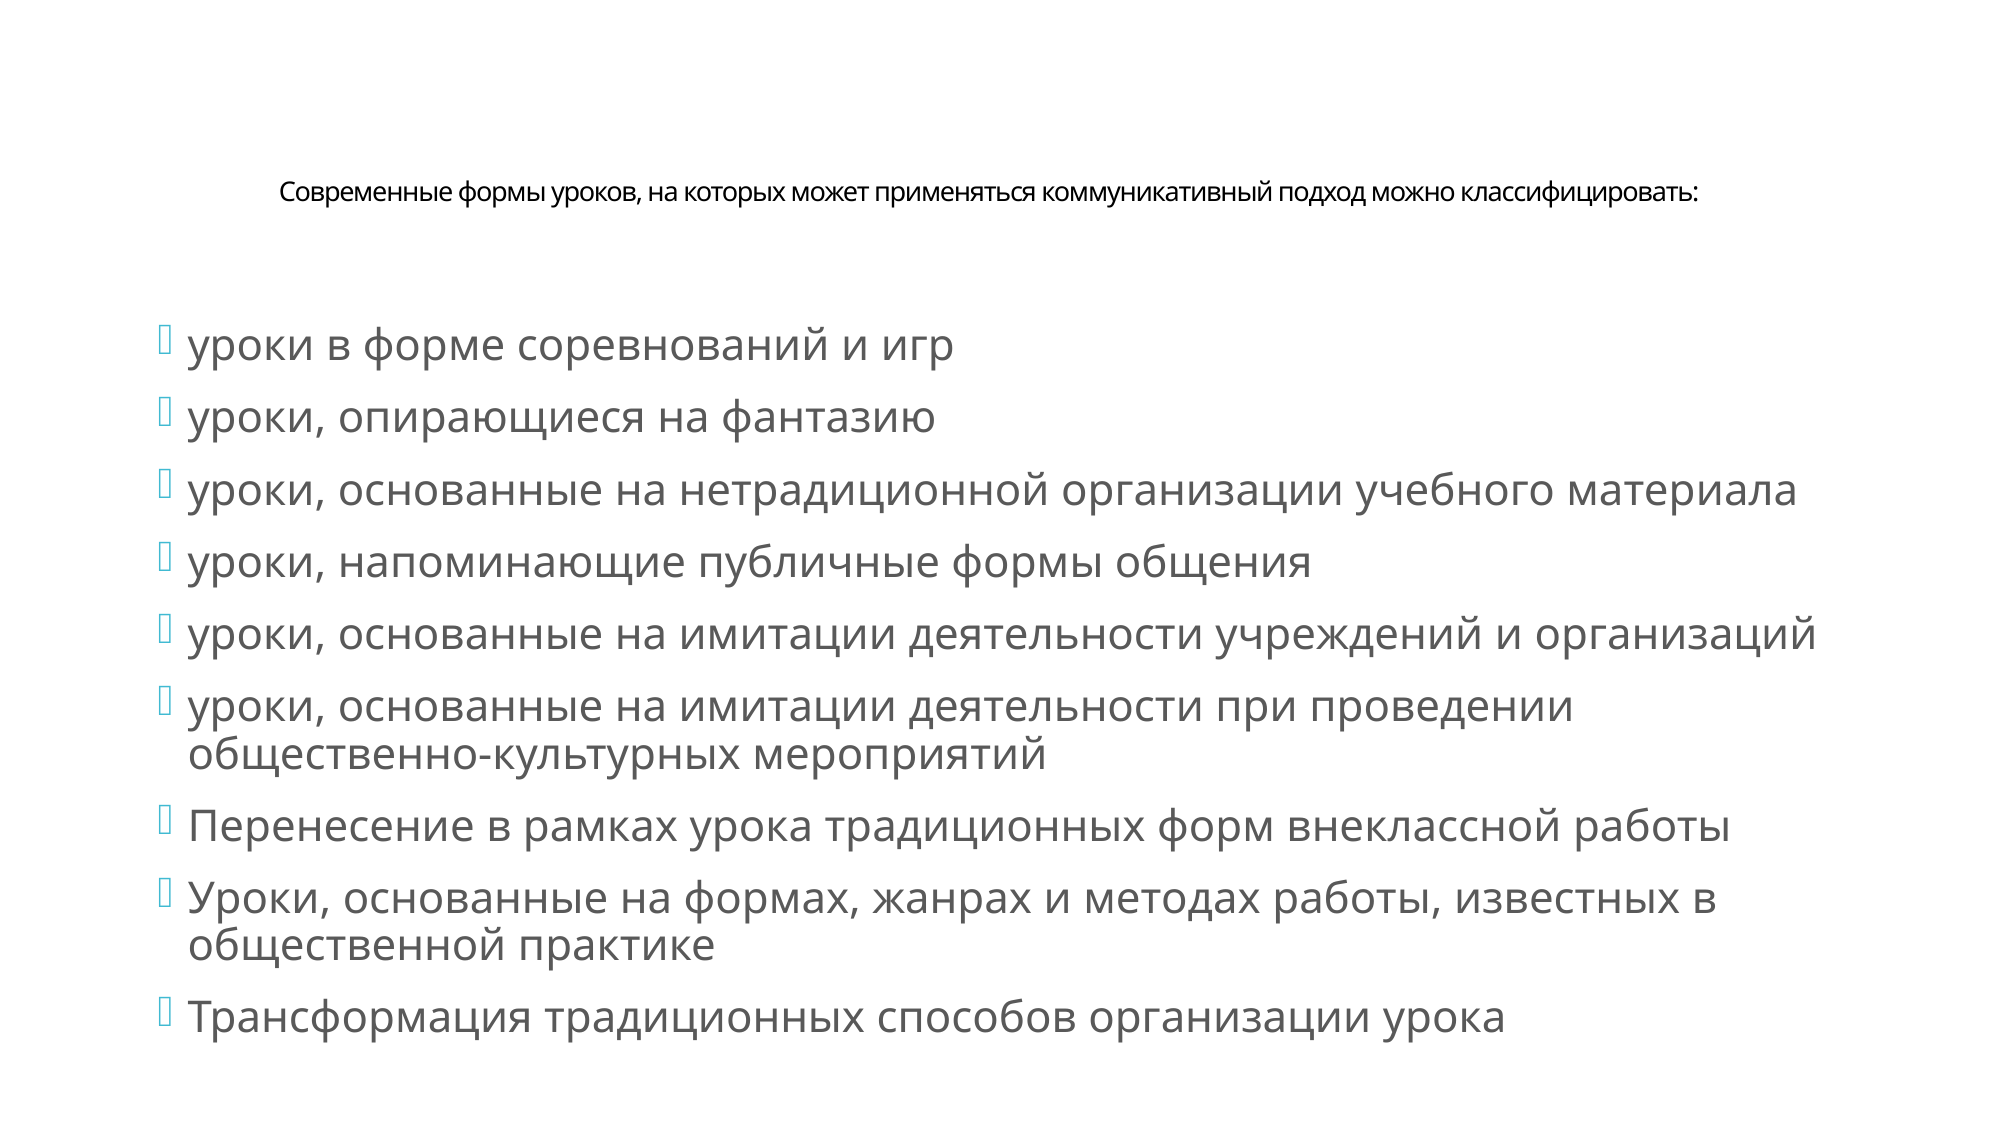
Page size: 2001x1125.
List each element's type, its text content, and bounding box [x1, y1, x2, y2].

title Современные формы уроков, на которых может применяться коммуникативный подход можно классифицировать: [142, 168, 1835, 249]
list уроки в форме соревнований и игр уроки, опирающиеся на фантазию уроки, основанные на нетрадиционной организации учебного материала уроки, напоминающие публичные формы общения уроки, основанные на имитации деятельности учреждений и организаций уроки, основанные на имитации деятельности при проведении общественно-культурных мероприятий Перенесение в рамках урока традиционных форм внеклассной работы Уроки, основанные на формах, жанрах и методах работы, известных в общественной практике Трансформация традиционных способов организации урока [142, 311, 1880, 1054]
